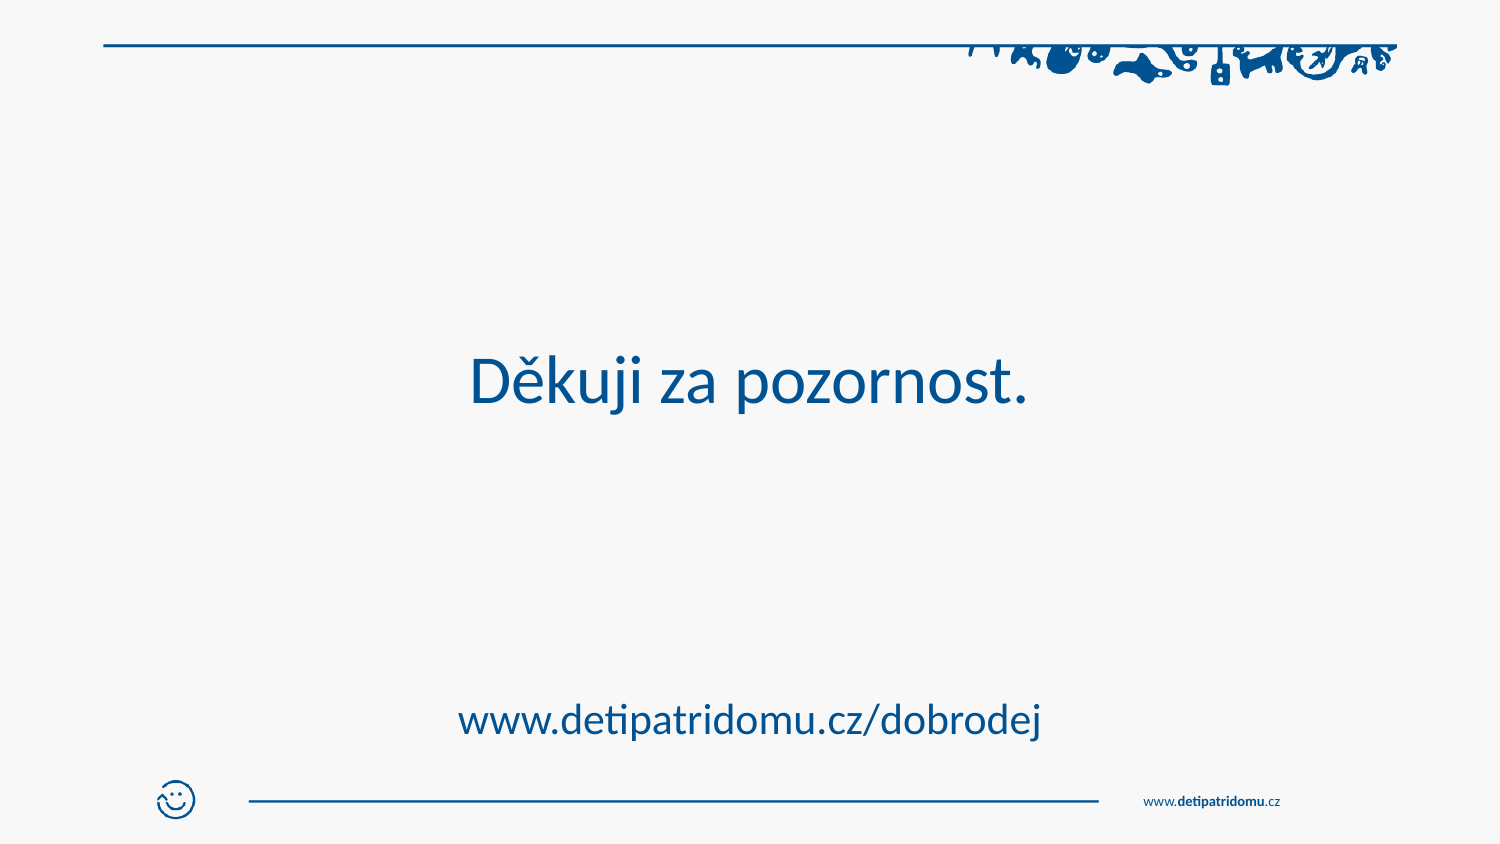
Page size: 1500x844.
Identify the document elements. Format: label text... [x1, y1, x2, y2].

picture [0, 780, 1500, 844]
list www.detipatridomu.cz/dobrodej [103, 685, 1397, 785]
title Děkuji za pozornost. [103, 299, 1397, 463]
picture [0, 44, 1500, 86]
